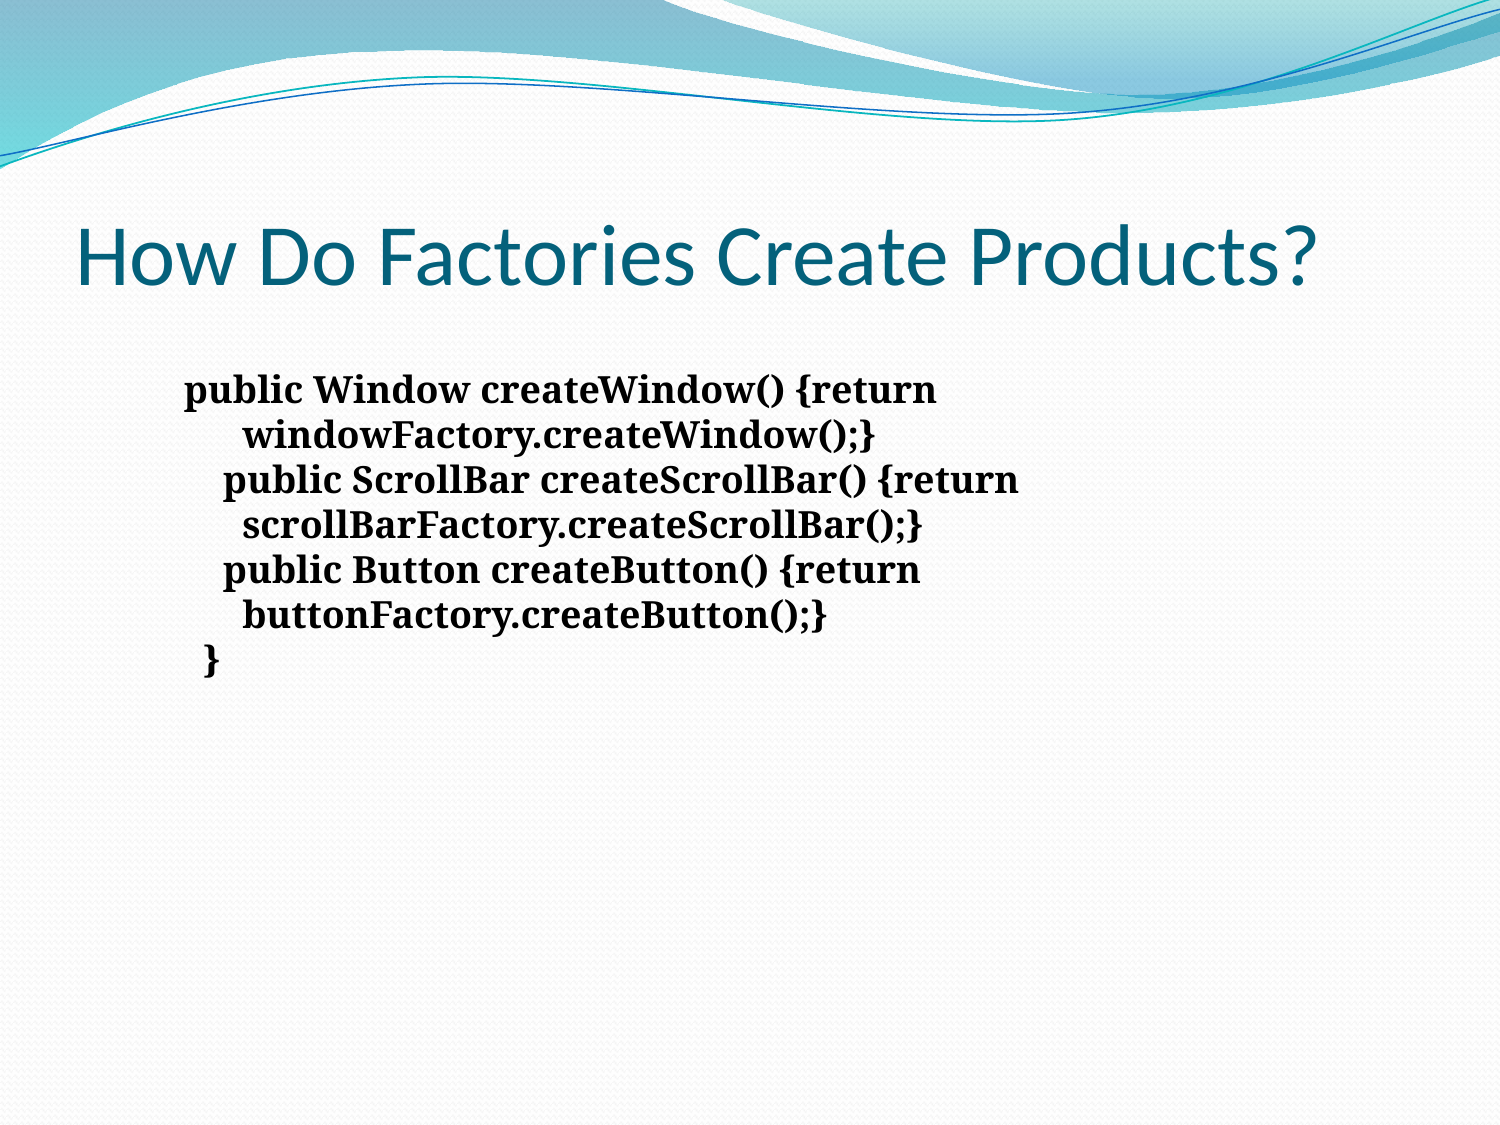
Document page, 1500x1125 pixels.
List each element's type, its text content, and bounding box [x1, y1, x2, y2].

text_box public Window createWindow() {return windowFactory.createWindow();} public ScrollBar createScrollBar() {return scrollBarFactory.createScrollBar();} public Button createButton() {return buttonFactory.createButton();} } [159, 359, 1376, 689]
title How Do Factories Create Products? [75, 115, 1438, 303]
